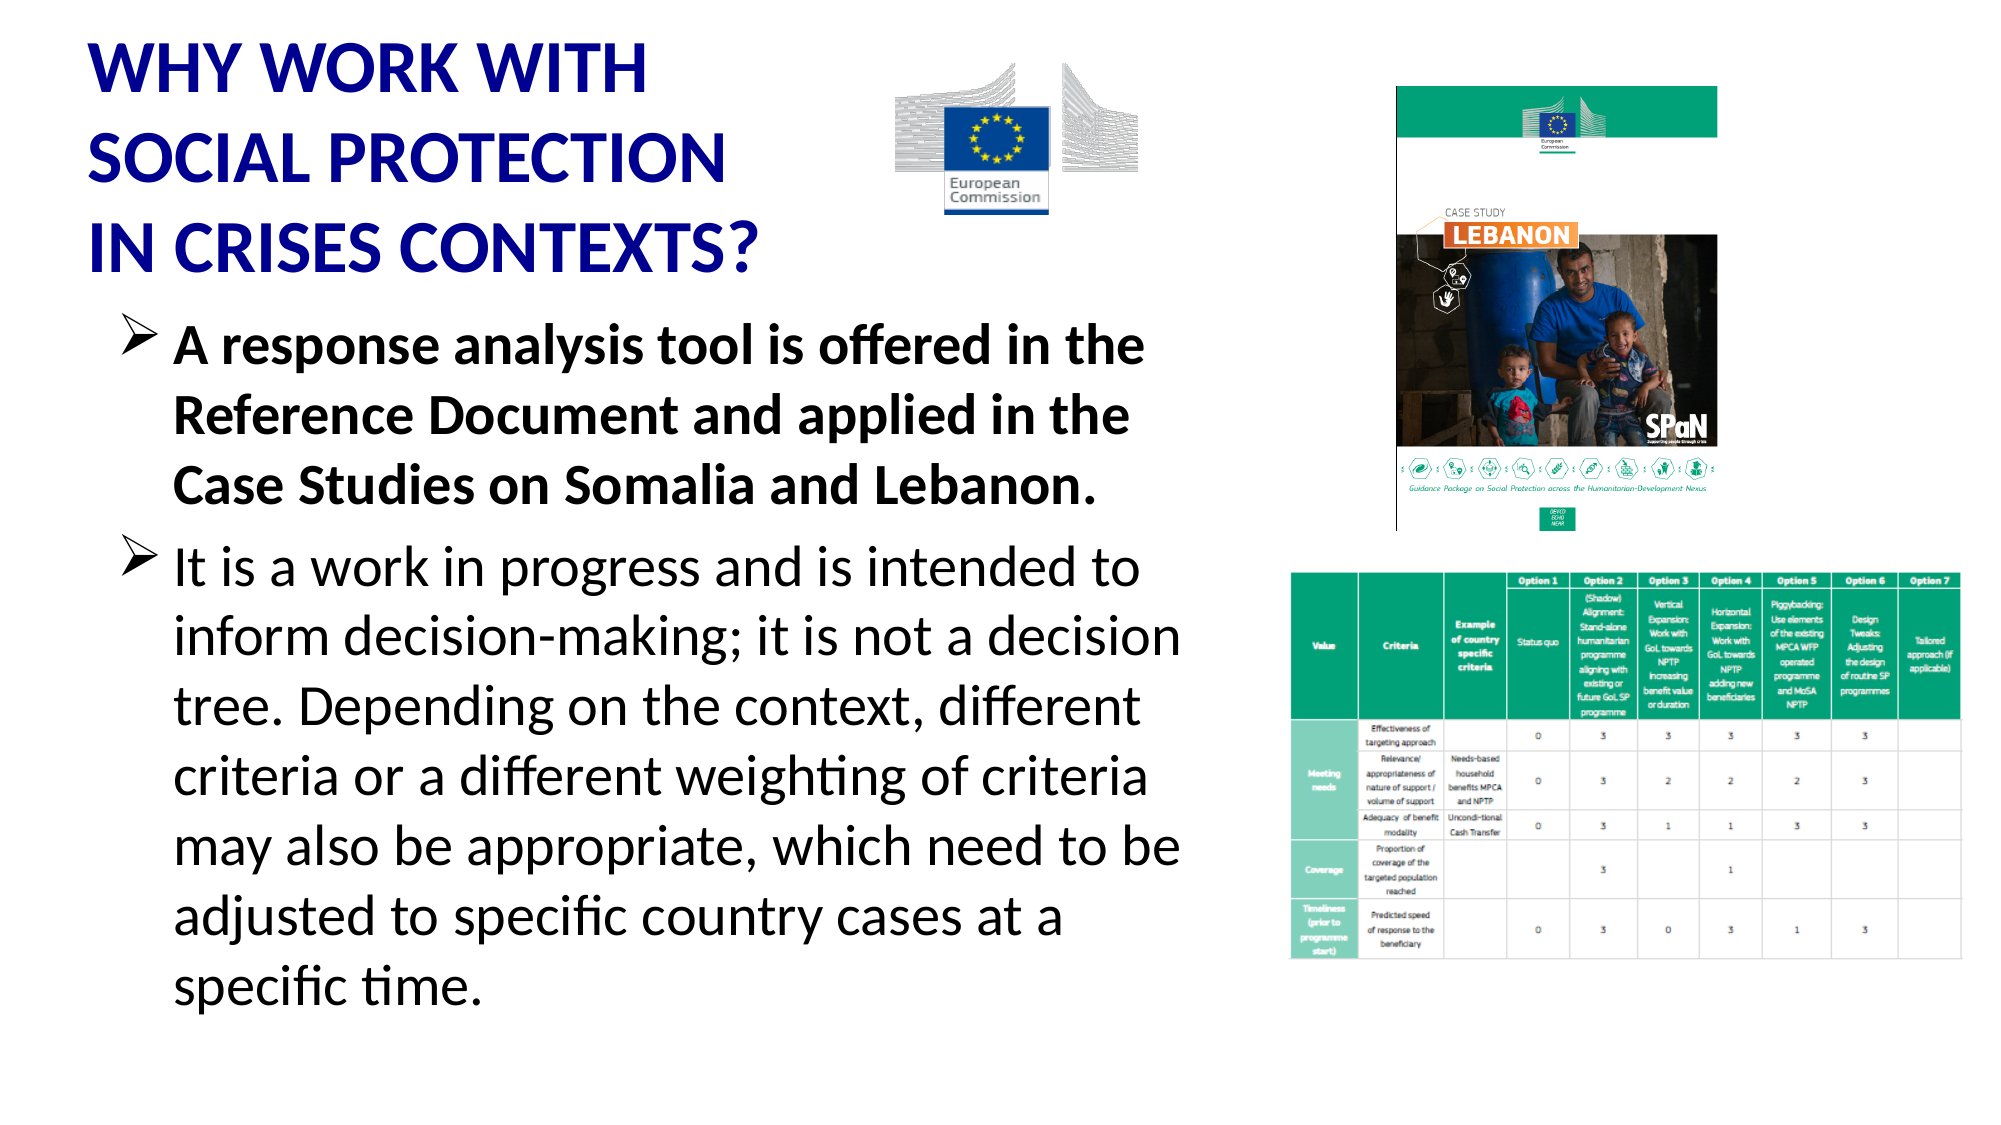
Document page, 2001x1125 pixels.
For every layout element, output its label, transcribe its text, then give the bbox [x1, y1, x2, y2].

picture [1395, 86, 1718, 531]
list A response analysis tool is offered in the Reference Document and applied in the Case Studies on Somalia and Lebanon. It is a work in progress and is intended to inform decision-making; it is not a decision tree. Depending on the context, different criteria or a different weighting of criteria may also be appropriate, which need to be adjusted to specific country cases at a specific time. [101, 298, 1260, 1042]
picture [894, 62, 1138, 215]
picture [1270, 558, 2000, 1006]
text_box WHY WORK WITH SOCIAL PROTECTION IN CRISES CONTEXTS? [72, 59, 1961, 247]
